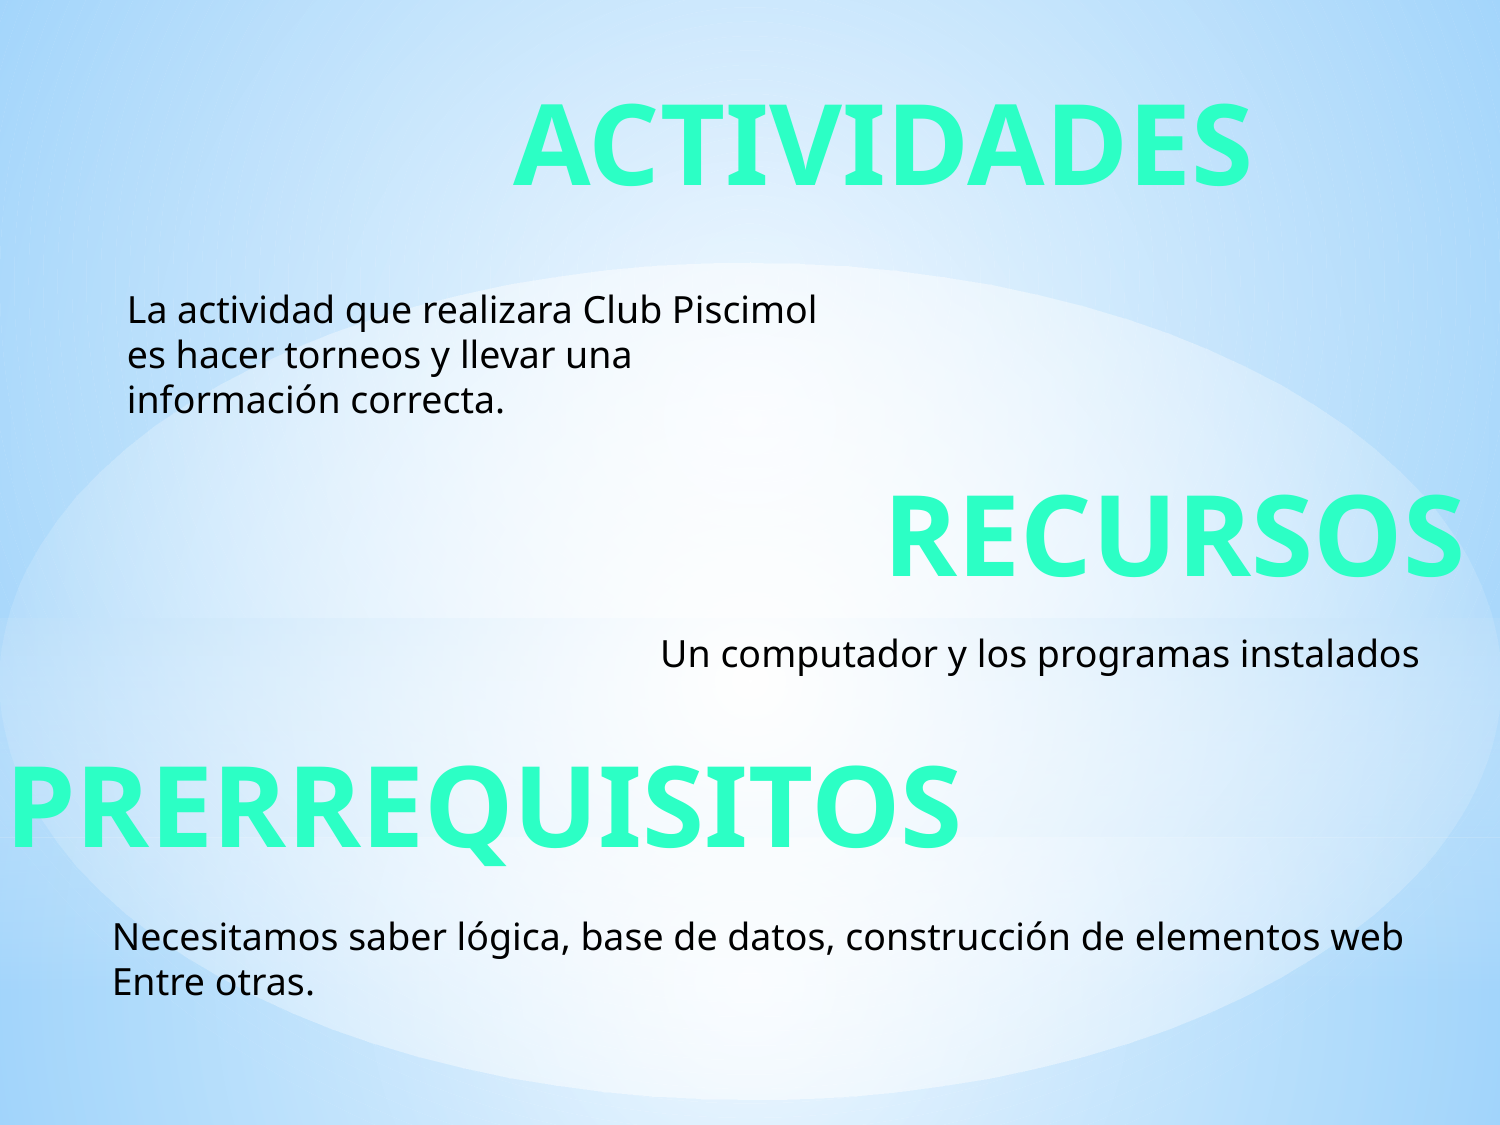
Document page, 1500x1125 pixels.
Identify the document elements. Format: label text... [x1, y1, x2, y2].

text_box La actividad que realizara Club Piscimol es hacer torneos y llevar una información correcta. [112, 278, 857, 429]
text_box actividades [498, 64, 1269, 215]
text_box prerrequisitos [0, 727, 979, 878]
text_box Un computador y los programas instalados [645, 622, 1436, 683]
text_box Necesitamos saber lógica, base de datos, construcción de elementos web Entre otras. [97, 905, 1421, 1010]
text_box recursos [868, 456, 1481, 607]
